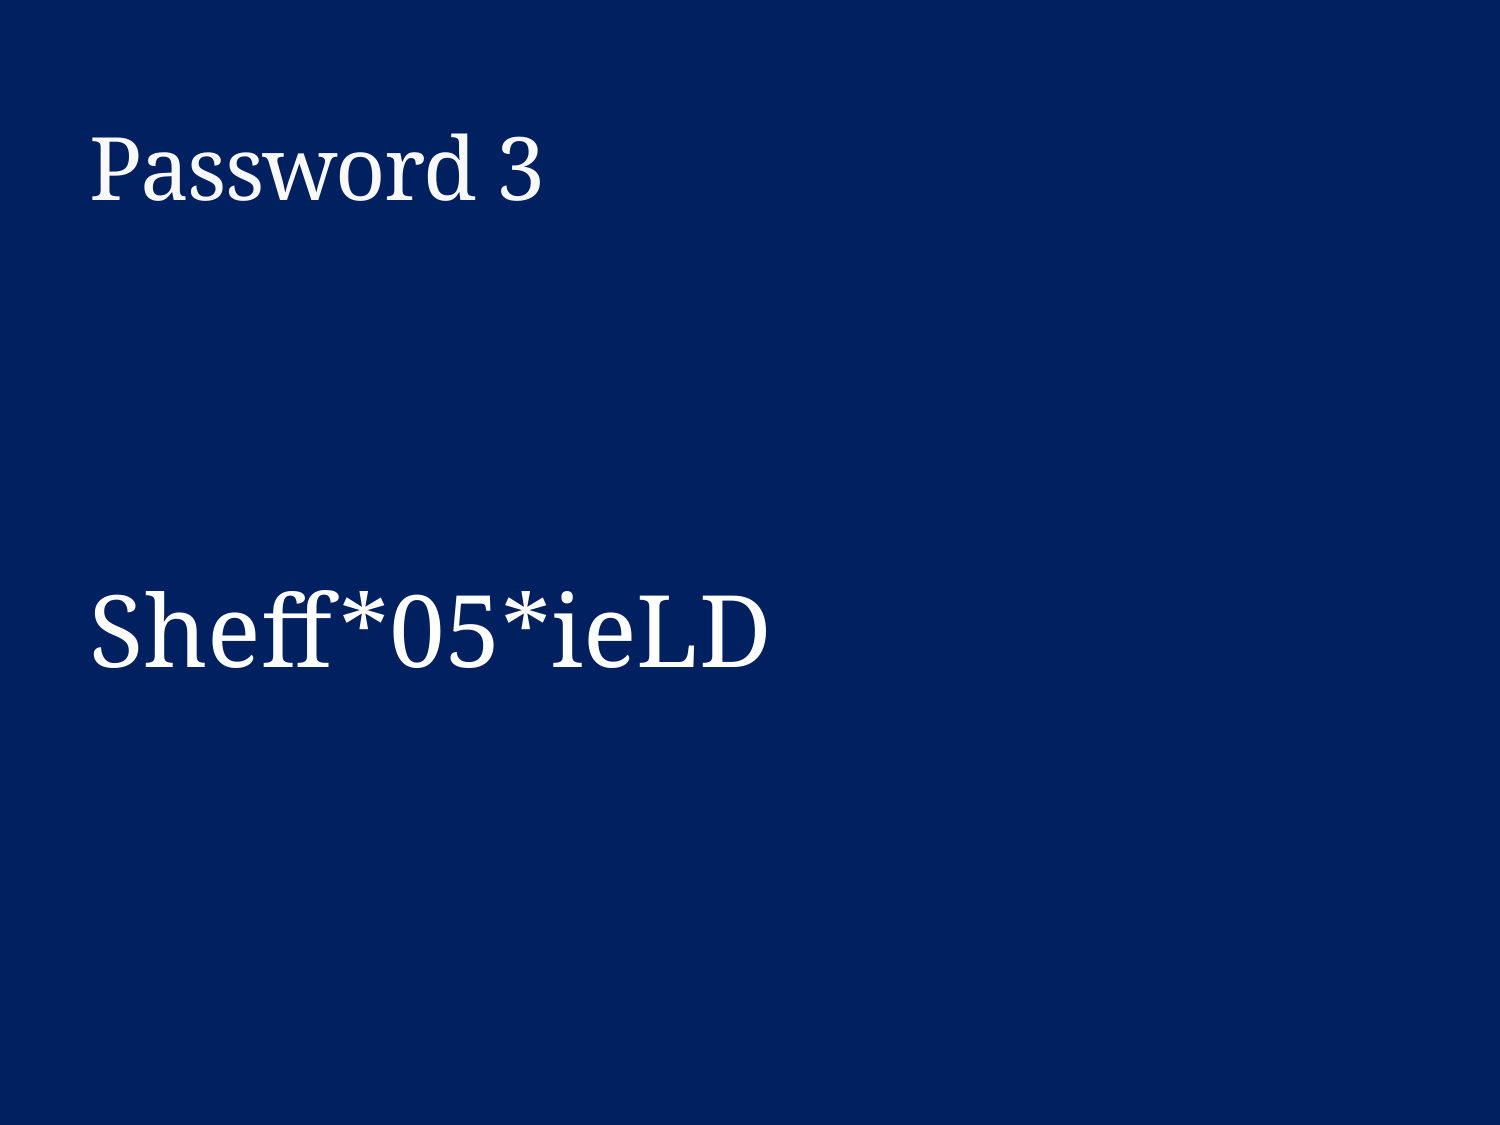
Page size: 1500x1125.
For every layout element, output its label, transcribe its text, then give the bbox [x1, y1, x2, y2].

list Sheff*05*ieLD [75, 249, 1425, 1000]
title Password 3 [74, 24, 1425, 225]
